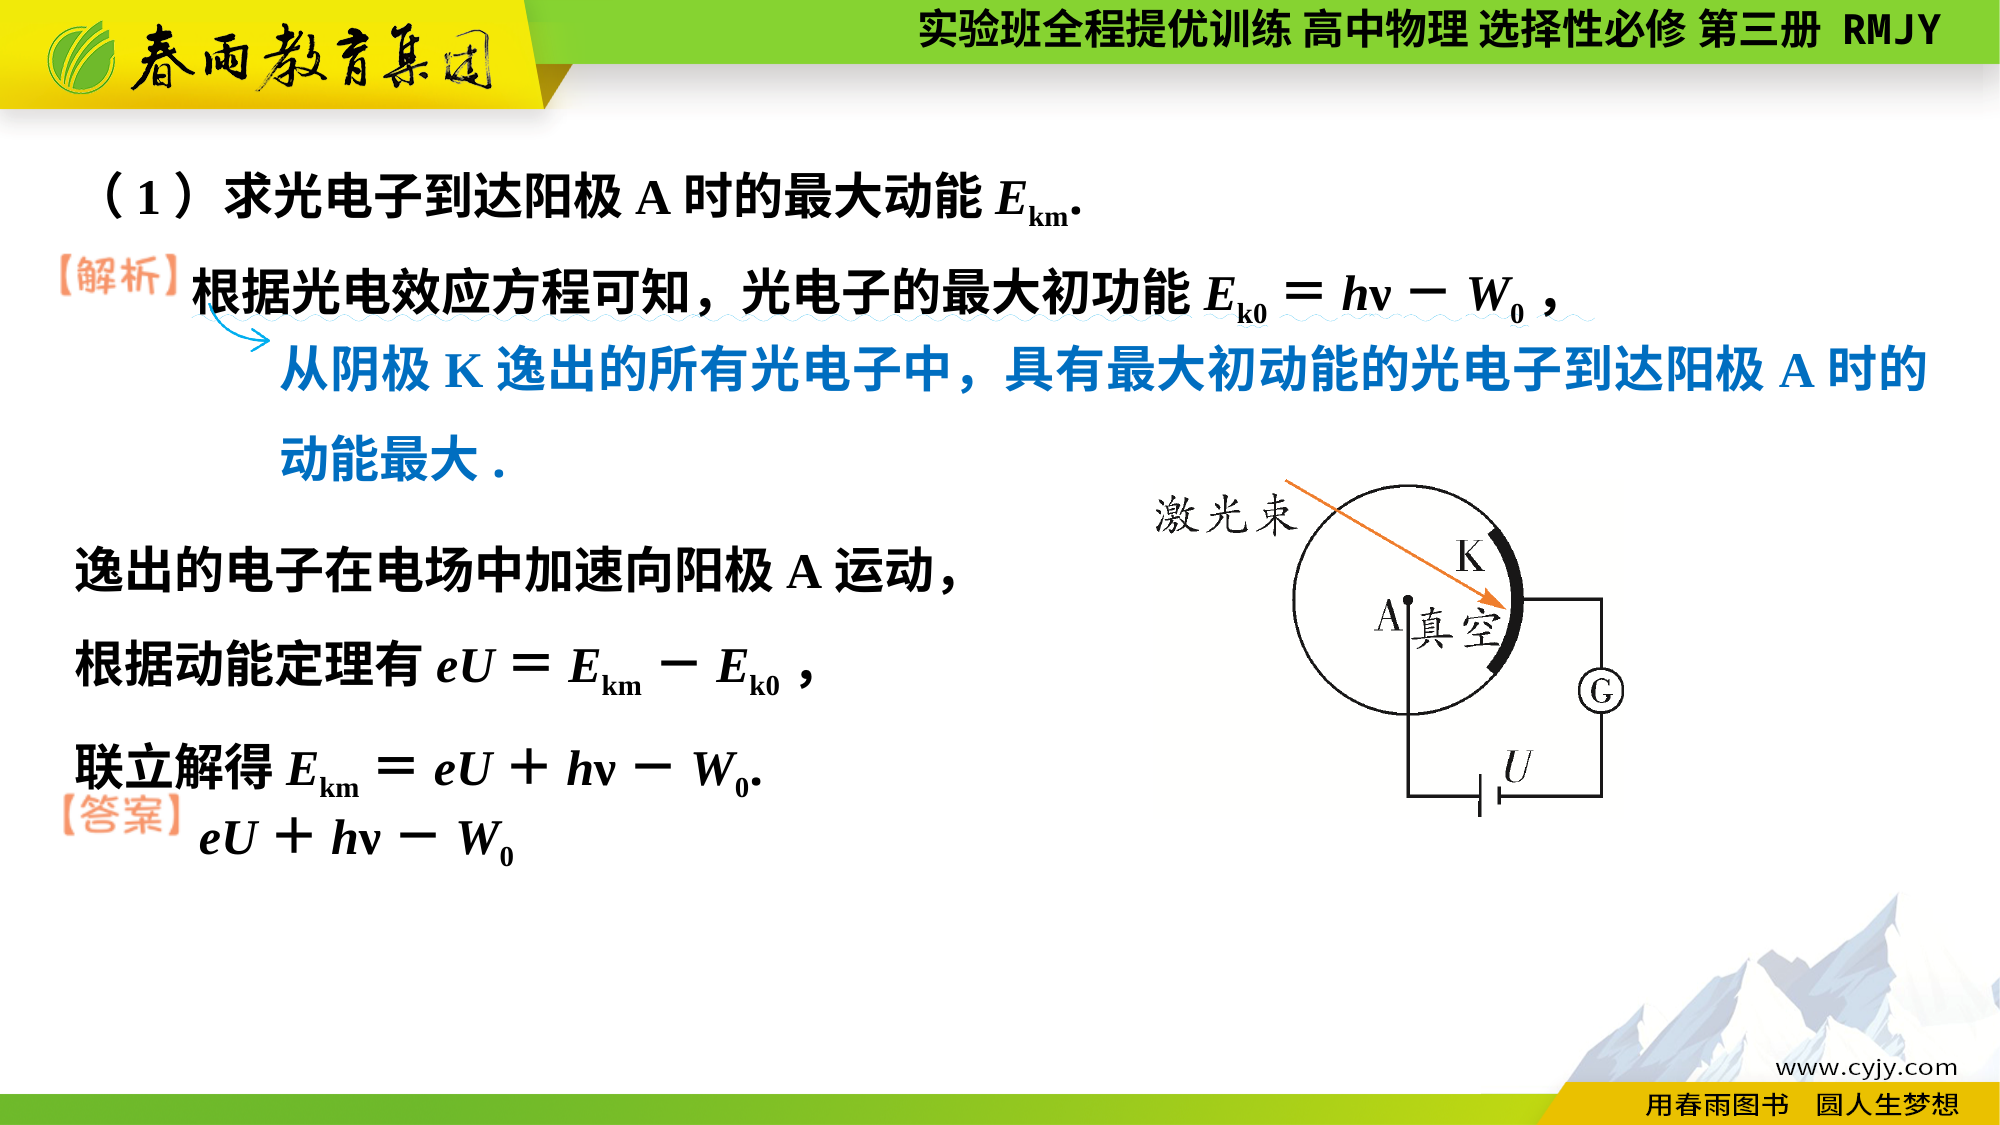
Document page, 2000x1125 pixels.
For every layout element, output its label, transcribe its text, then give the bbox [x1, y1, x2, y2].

text_box eU＋hν－W0 [59, 762, 587, 880]
list （1）求光电子到达阳极A时的最大动能Ekm. [59, 122, 1944, 217]
picture [0, 0, 2000, 1125]
text_box 根据光电效应方程可知，光电子的最大初功能Ek0＝hν－W0， 逸出的电子在电场中加速向阳极A运动， 根据动能定理有eU＝Ekm－Ek0， 联立解得Ekm＝eU＋hν－W0. [59, 218, 1944, 812]
text_box 从阴极K逸出的所有光电子中，具有最大初动能的光电子到达阳极A时的动能最大. [265, 299, 1944, 495]
